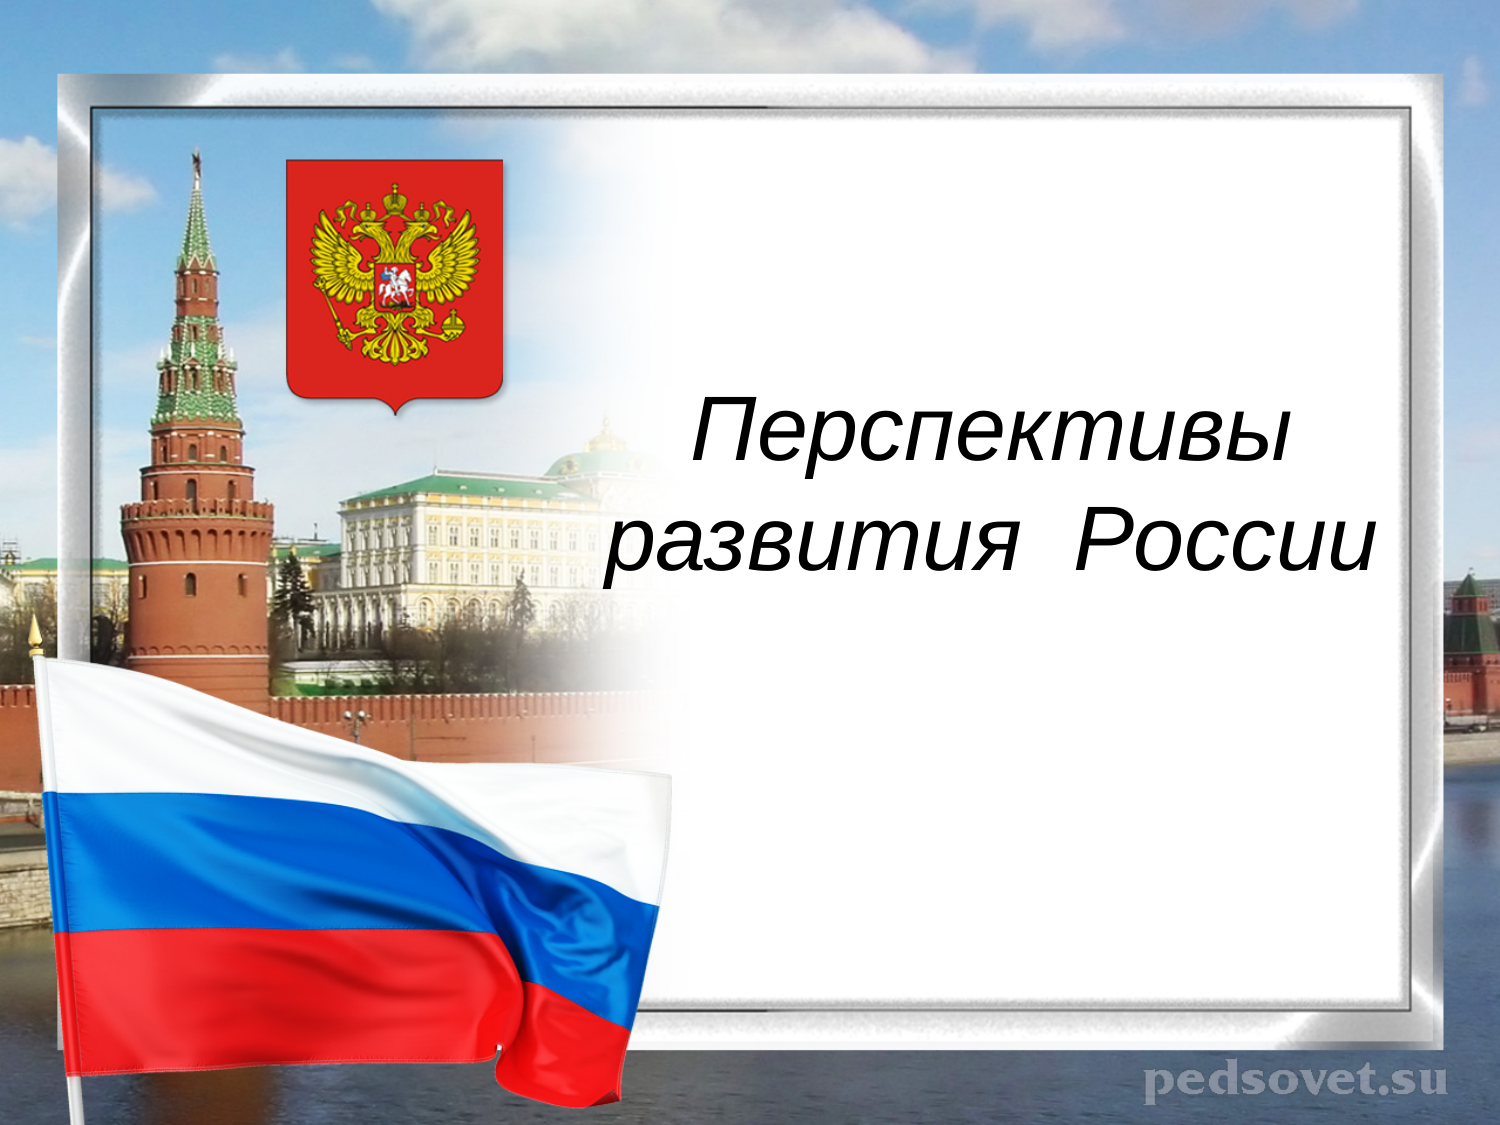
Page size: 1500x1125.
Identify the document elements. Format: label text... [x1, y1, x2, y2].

picture [0, 0, 1500, 1125]
list Перспективы развития России [561, 361, 1424, 681]
